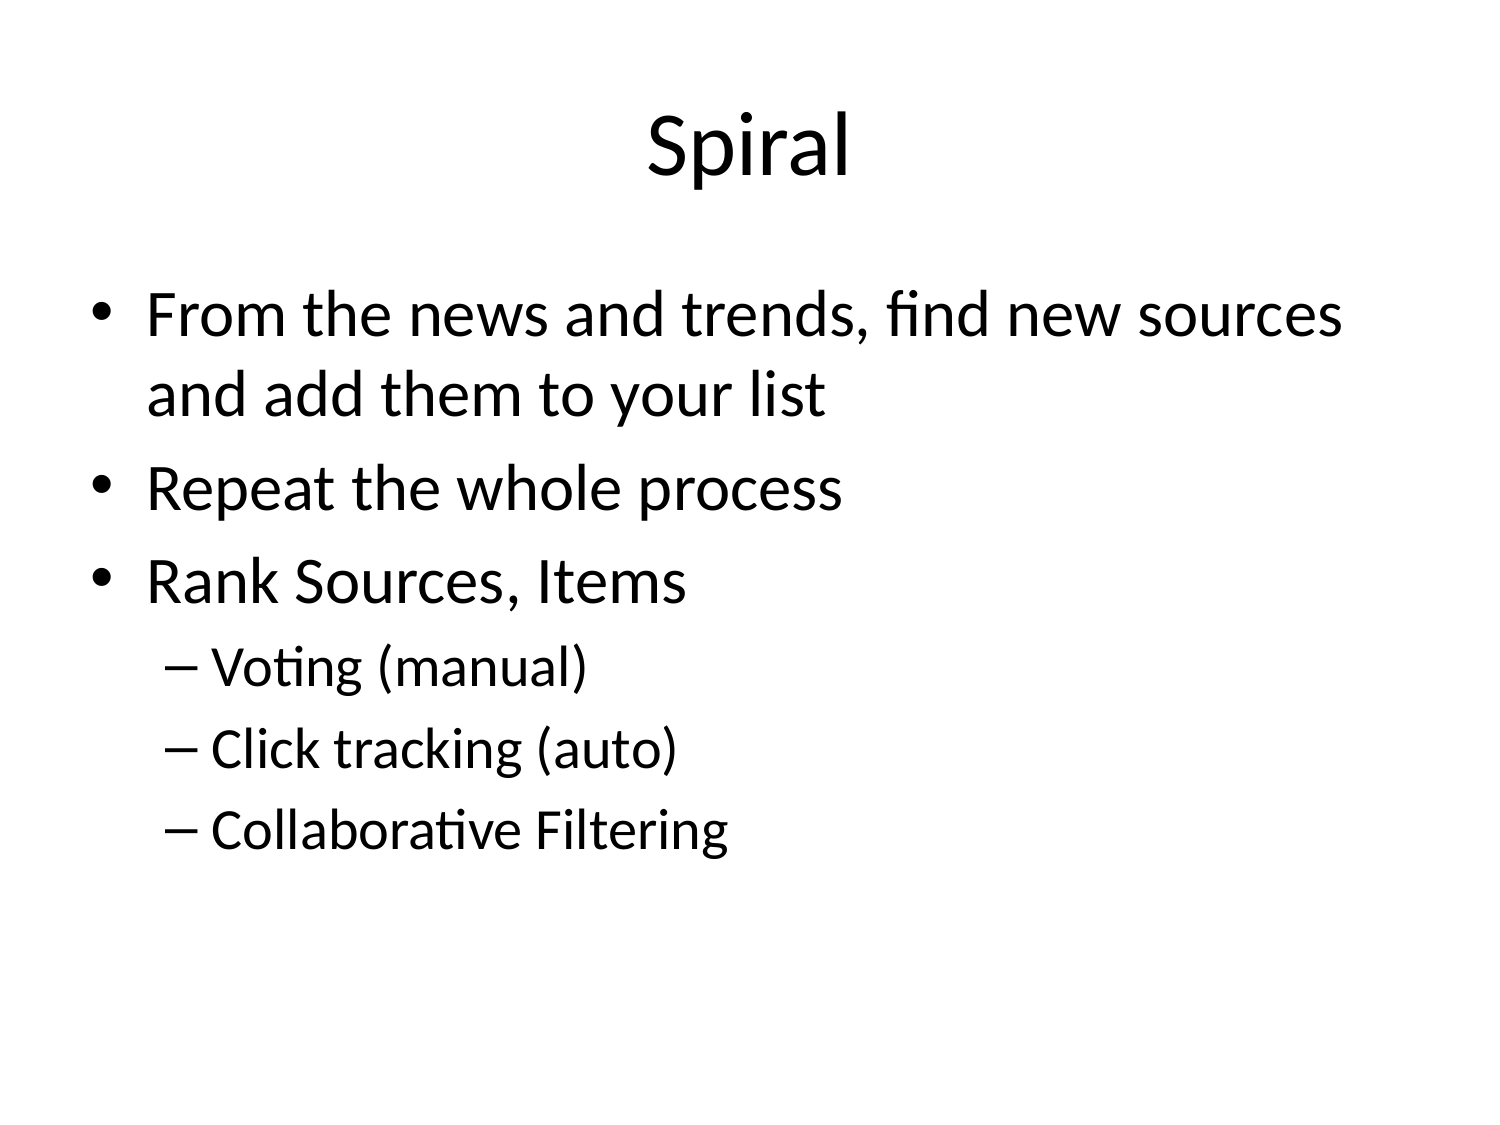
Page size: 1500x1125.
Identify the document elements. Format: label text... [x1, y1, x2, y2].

title Spiral [75, 45, 1425, 233]
list From the news and trends, find new sources and add them to your list Repeat the whole process Rank Sources, Items Voting (manual) Click tracking (auto) Collaborative Filtering [75, 262, 1425, 1005]
